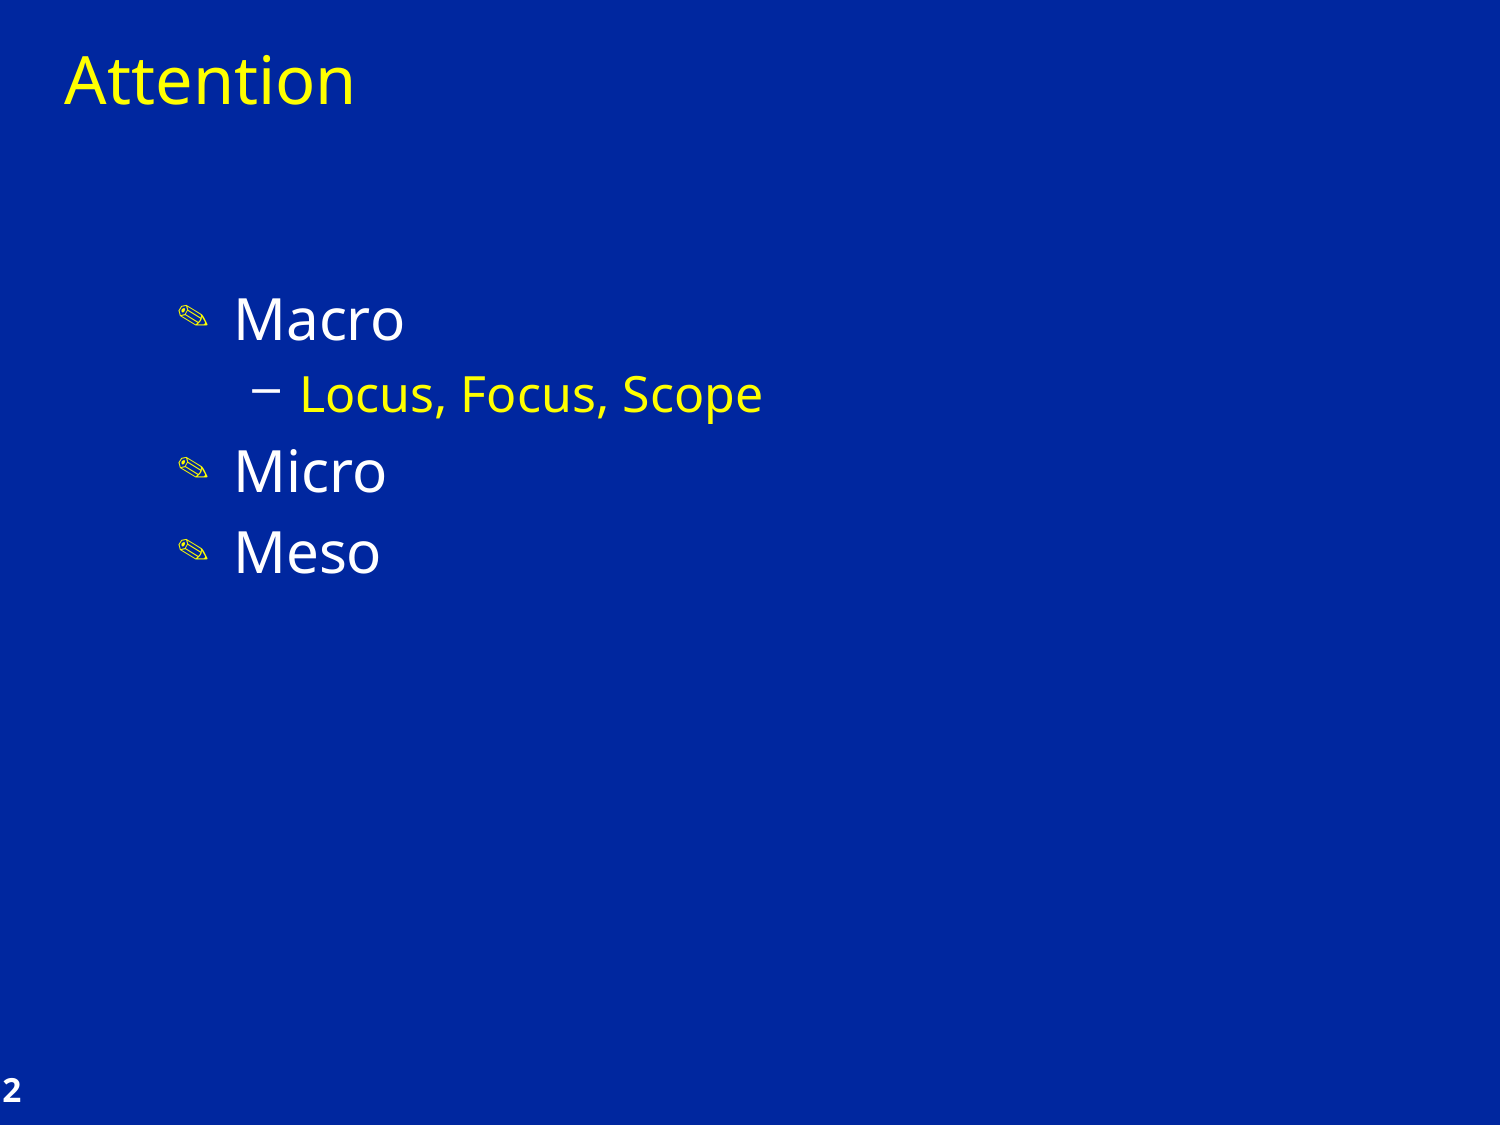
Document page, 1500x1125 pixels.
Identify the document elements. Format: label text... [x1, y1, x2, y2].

title Attention [49, 24, 1326, 126]
list Macro Locus, Focus, Scope Micro Meso [161, 274, 1431, 951]
